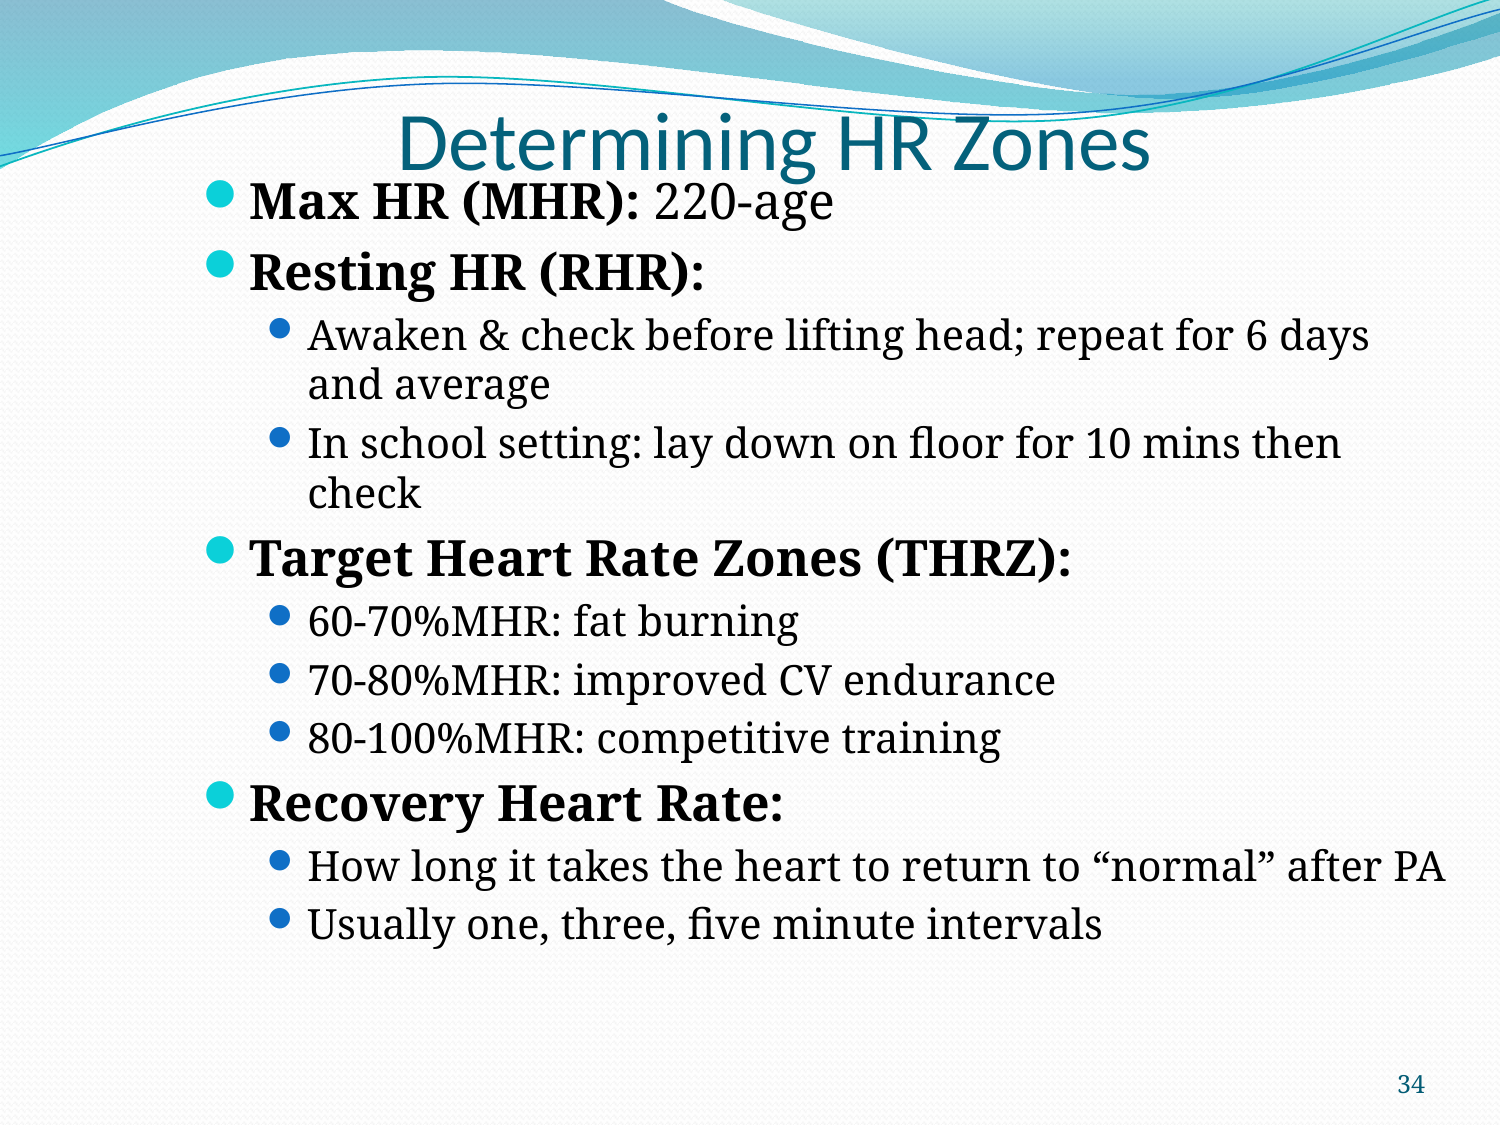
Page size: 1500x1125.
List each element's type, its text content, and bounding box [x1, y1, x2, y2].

slide_number 34 [1299, 1042, 1425, 1103]
title Determining HR Zones [99, 0, 1450, 188]
list Max HR (MHR): 220-age Resting HR (RHR): Awaken & check before lifting head; repeat for 6 days and average In school setting: lay down on floor for 10 mins then check Target Heart Rate Zones (THRZ): 60-70%MHR: fat burning 70-80%MHR: improved CV endurance 80-100%MHR: competitive training Recovery Heart Rate: How long it takes the heart to return to “normal” after PA Usually one, three, five minute intervals [187, 162, 1463, 1038]
